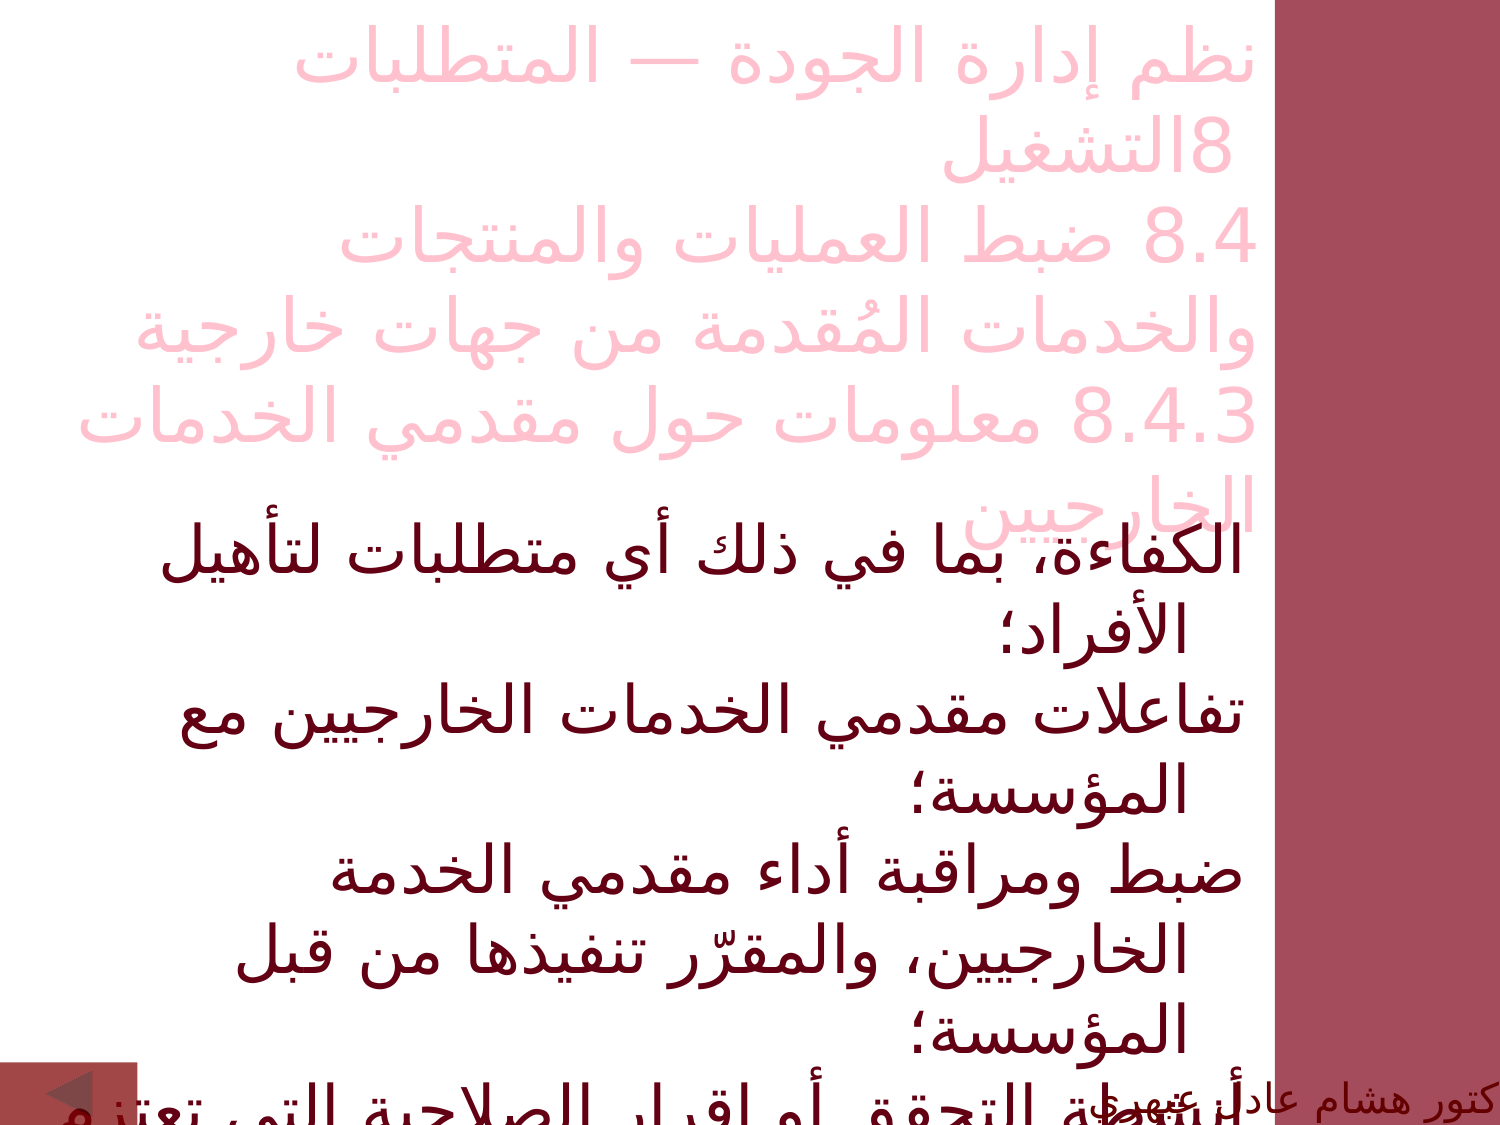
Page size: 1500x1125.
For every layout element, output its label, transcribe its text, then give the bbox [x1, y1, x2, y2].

text_box نظم إدارة الجودة — المتطلبات 8التشغيل 8.4 ضبط العمليات والمنتجات والخدمات المُقدمة من جهات خارجية 8.4.3 معلومات حول مقدمي الخدمات الخارجيين [0, 0, 1275, 555]
text_box الكفاءة، بما في ذلك أي متطلبات لتأهيل الأفراد؛ تفاعلات مقدمي الخدمات الخارجيين مع المؤسسة؛ ضبط ومراقبة أداء مقدمي الخدمة الخارجيين، والمقرّر تنفيذها من قبل المؤسسة؛ أنشطة التحقق أو إقرار الصلاحية التي تعتزم المؤسسة (أو زبونها ) إجرائها على مقرّات مقدّمي الخدمات الخارجيين. [12, 499, 1263, 1125]
text_box [0, 1060, 140, 1125]
text_box [1273, 0, 1500, 1064]
text_box الدكتور هشام عادل عبهري [1073, 1064, 1500, 1125]
